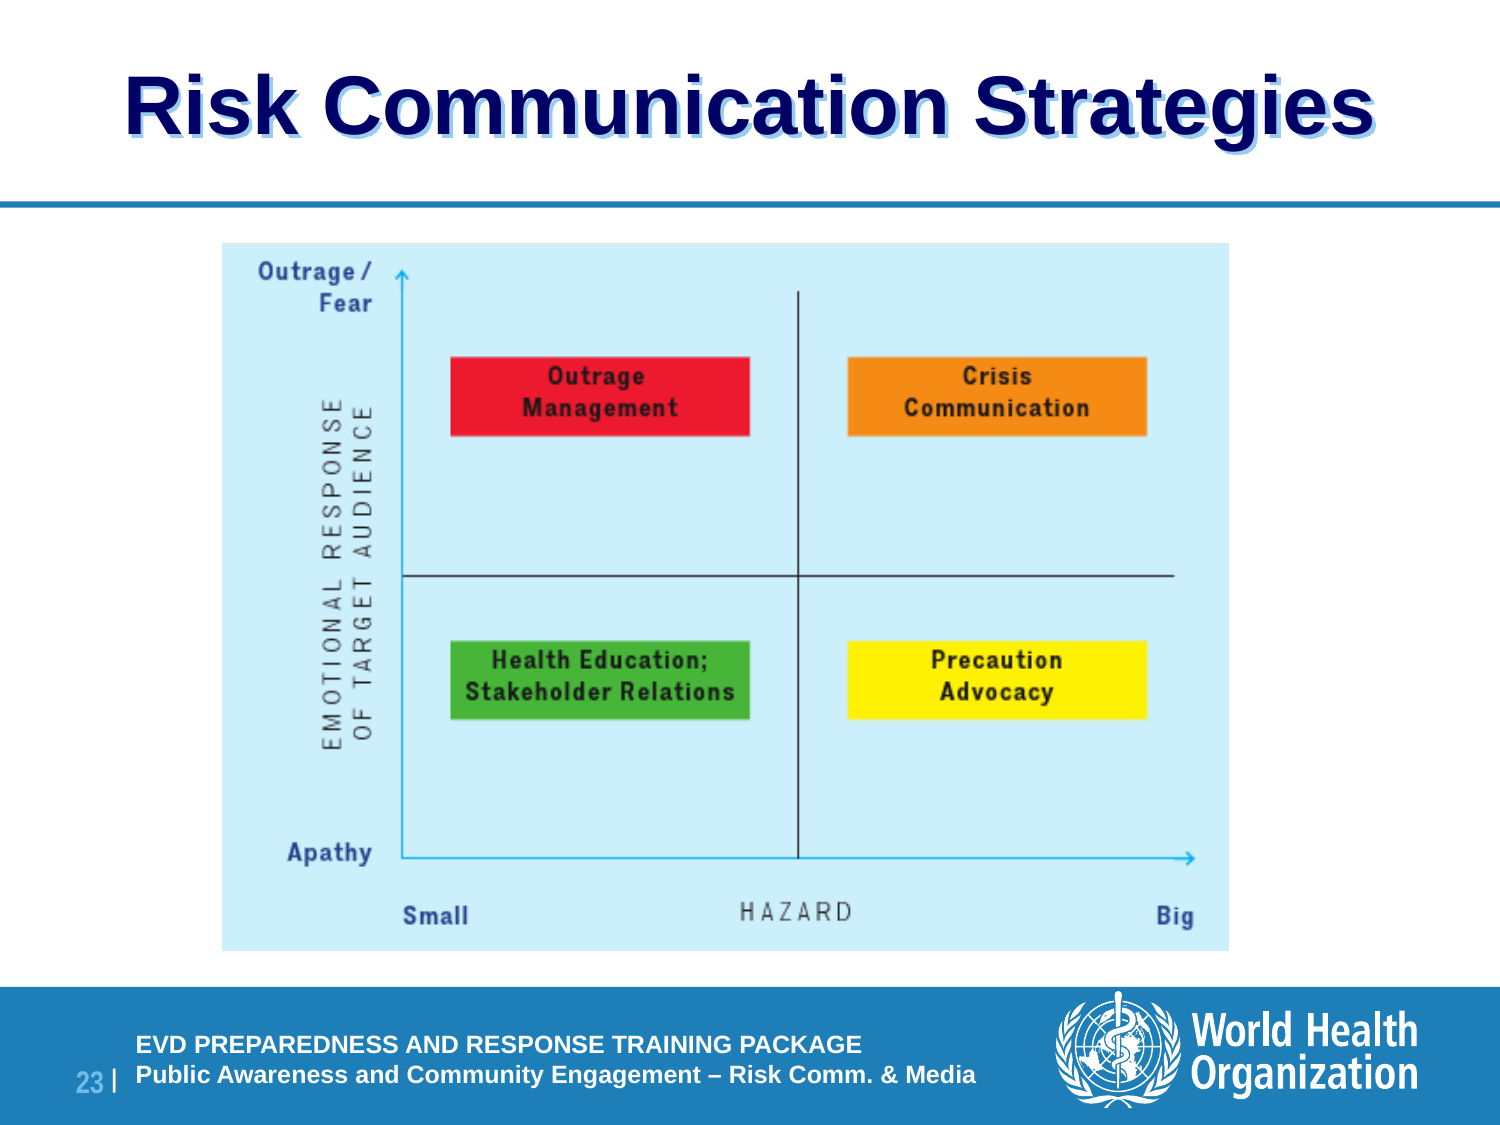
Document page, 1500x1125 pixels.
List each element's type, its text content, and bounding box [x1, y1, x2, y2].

title Risk Communication Strategies [0, 0, 1500, 204]
picture [222, 243, 1229, 952]
